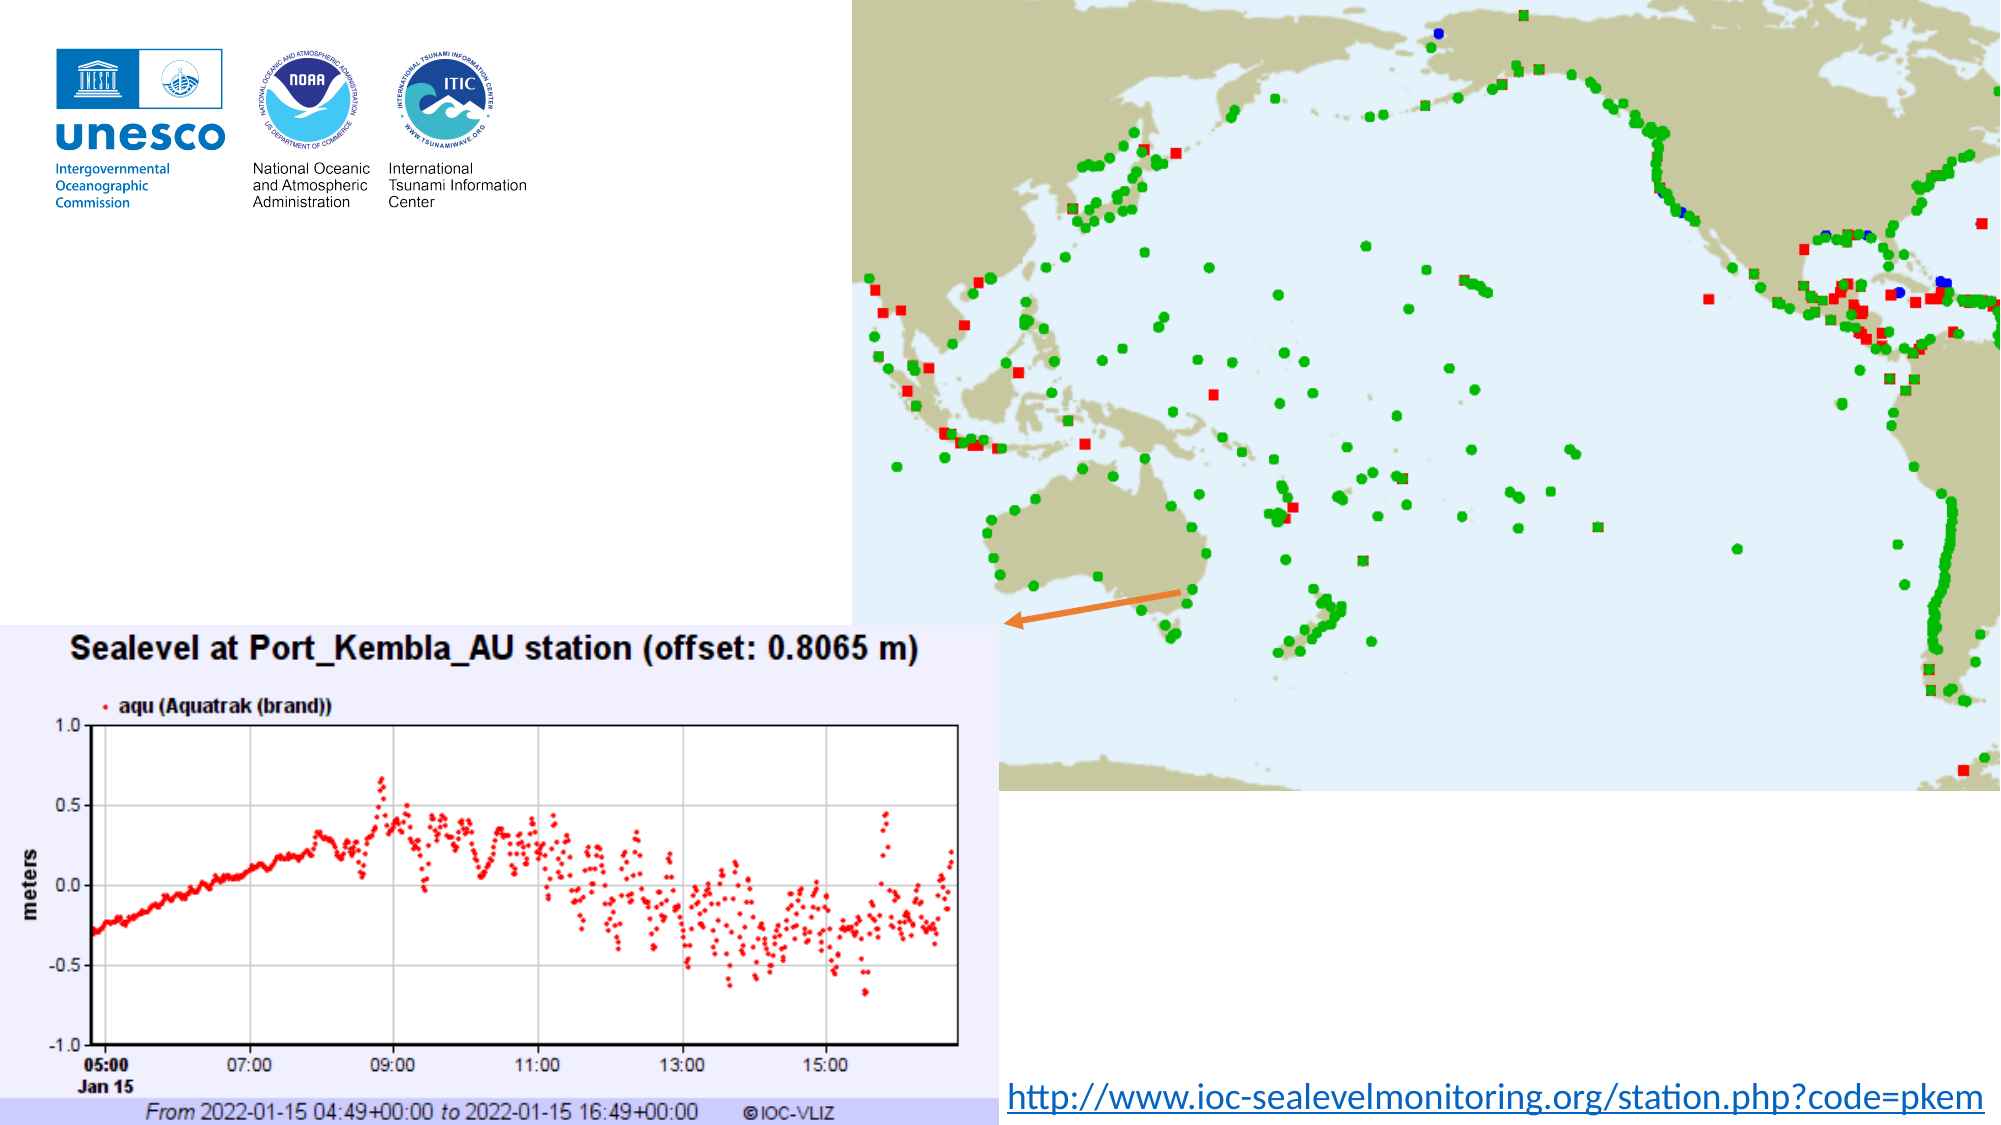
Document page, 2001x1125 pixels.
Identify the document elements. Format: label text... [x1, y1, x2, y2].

picture [43, 35, 527, 221]
text_box http://www.ioc-sealevelmonitoring.org/station.php?code=pkem [999, 1064, 2000, 1125]
picture [0, 0, 2000, 1125]
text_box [1003, 592, 1181, 624]
